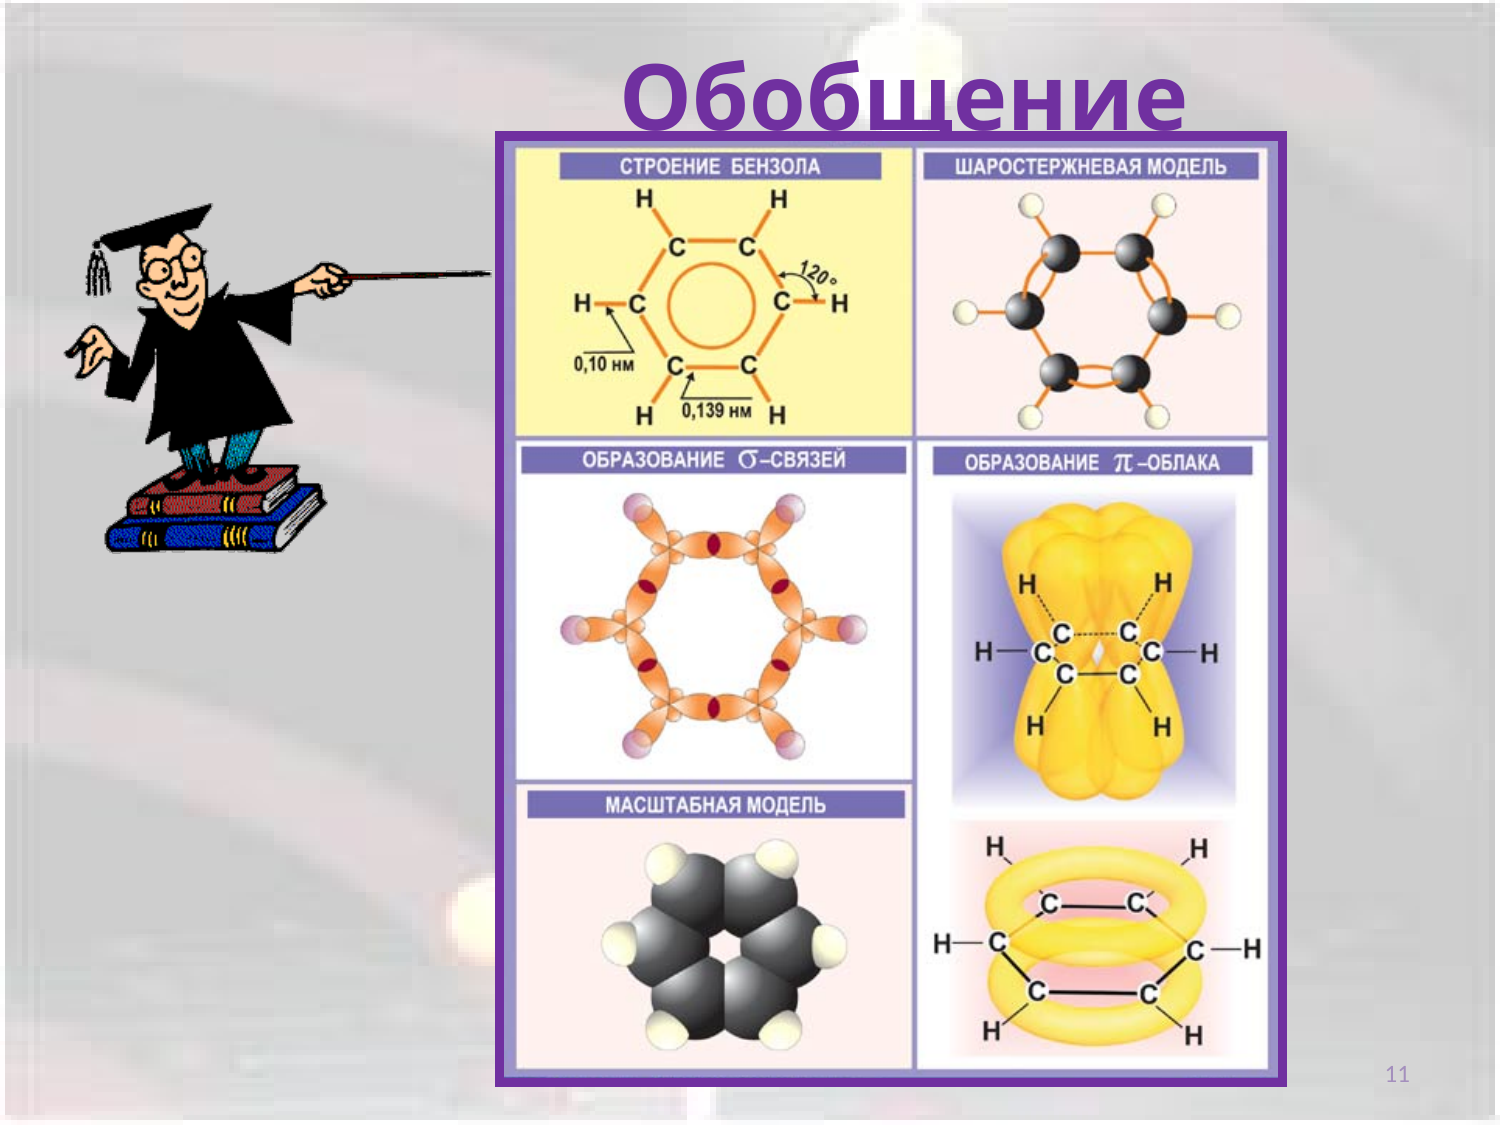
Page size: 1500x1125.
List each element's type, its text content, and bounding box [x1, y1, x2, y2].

slide_number 11 [1074, 1042, 1425, 1103]
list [503, 140, 1279, 1079]
title Обобщение [74, 23, 1426, 165]
picture [0, 0, 1500, 1125]
